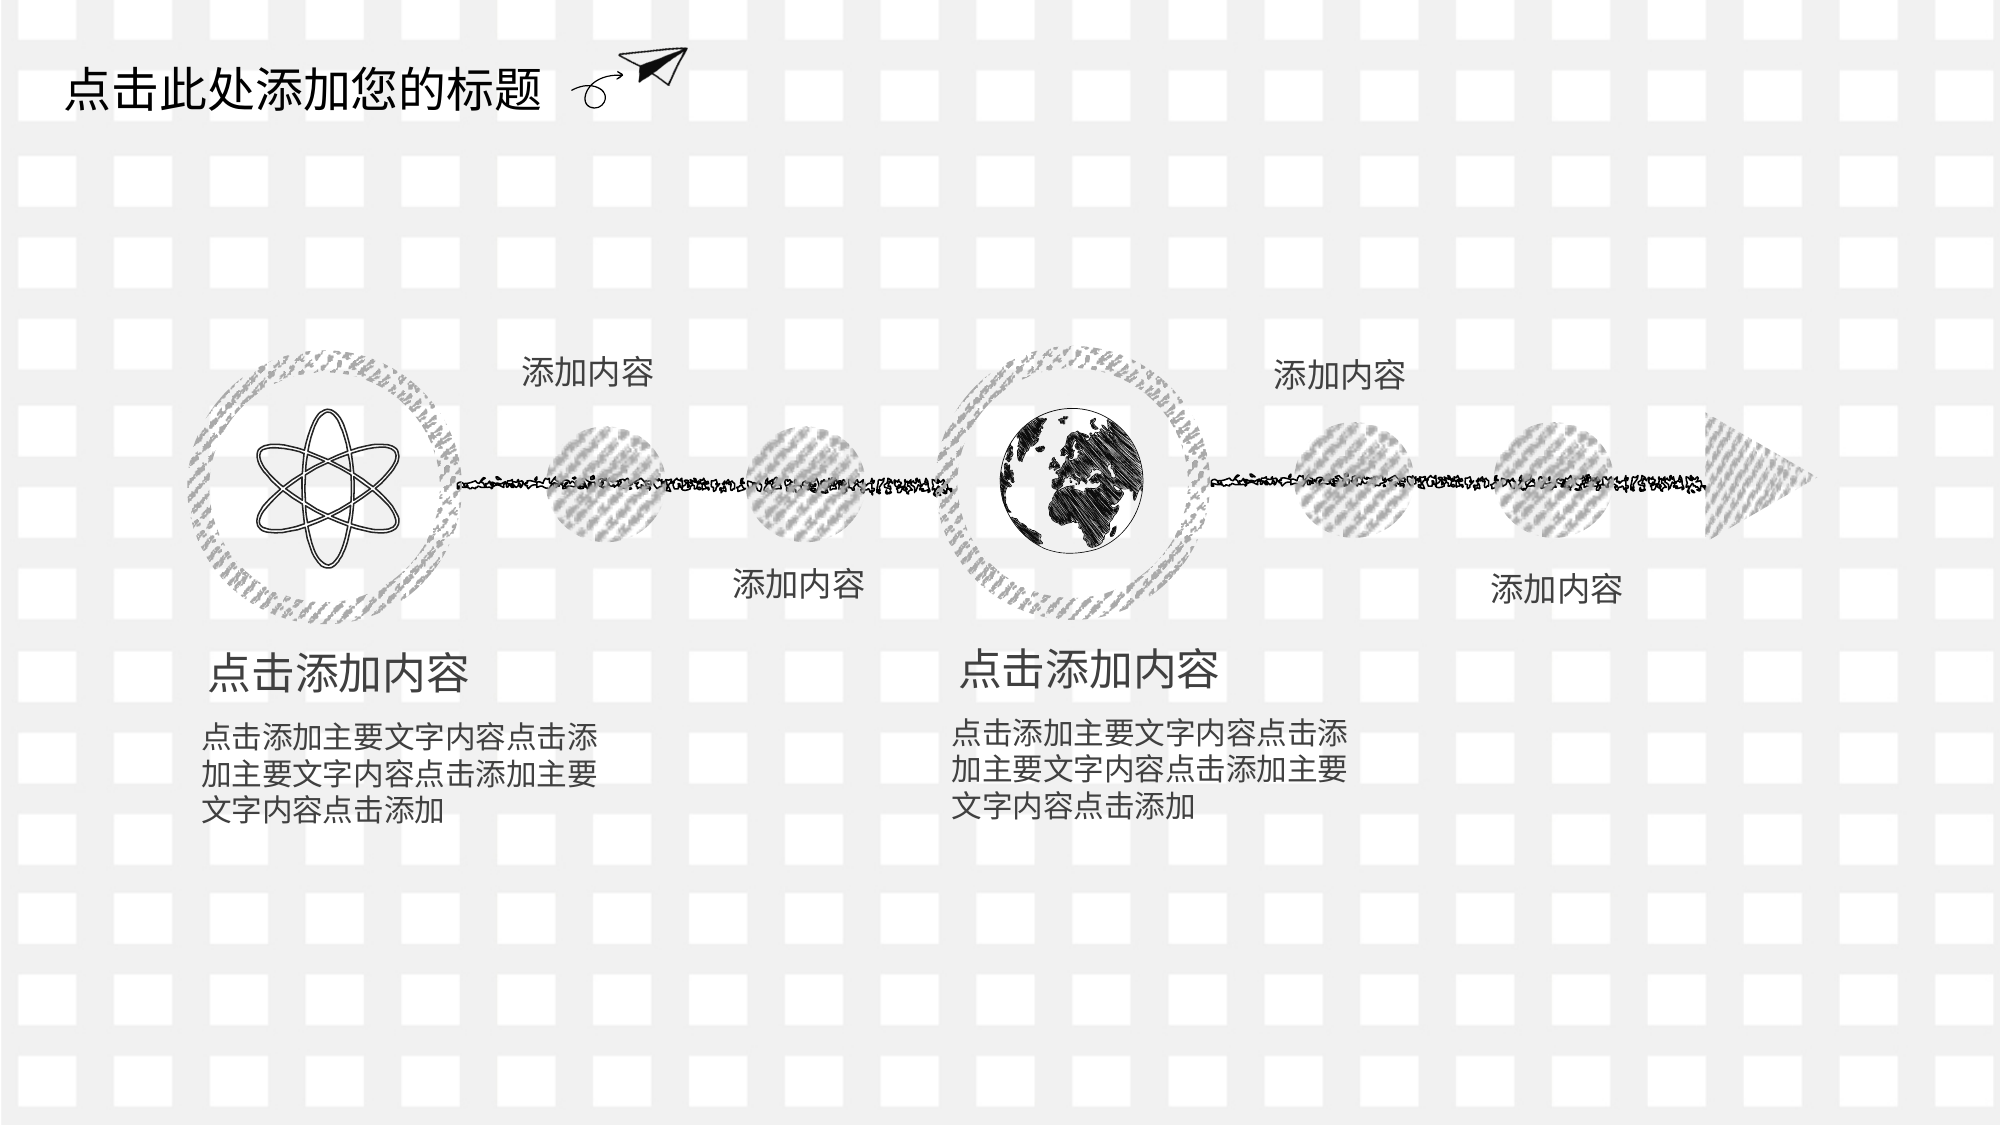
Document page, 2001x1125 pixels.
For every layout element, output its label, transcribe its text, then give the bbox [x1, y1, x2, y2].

text_box 点击添加内容 [192, 638, 561, 706]
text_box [581, 43, 686, 109]
text_box 点击添加主要文字内容点击添加主要文字内容点击添加主要文字内容点击添加 [186, 710, 636, 836]
picture [0, 0, 2000, 1125]
text_box 点击此处添加您的标题 [48, 52, 559, 125]
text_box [187, 345, 1818, 625]
text_box 点击添加主要文字内容点击添加主要文字内容点击添加主要文字内容点击添加 [936, 706, 1387, 832]
text_box 点击添加内容 [943, 634, 1311, 702]
